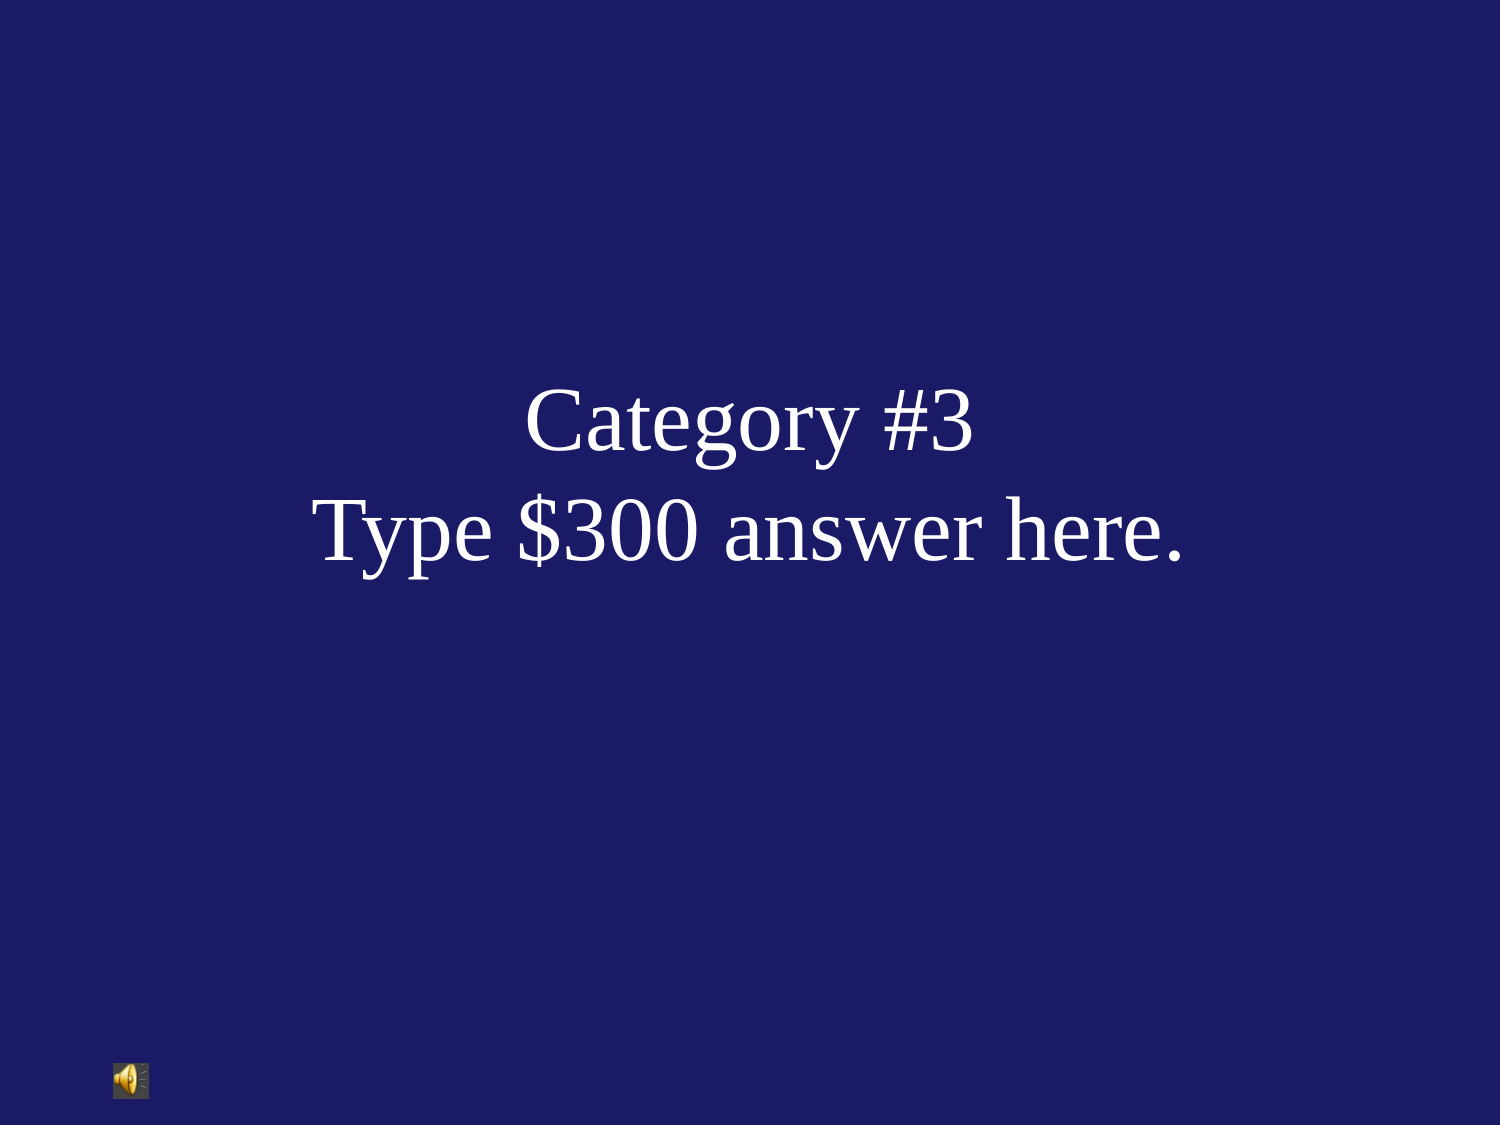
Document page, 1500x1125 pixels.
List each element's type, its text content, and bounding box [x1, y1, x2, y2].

title Category #3 Type $300 answer here. [112, 374, 1388, 563]
picture [112, 1062, 151, 1101]
